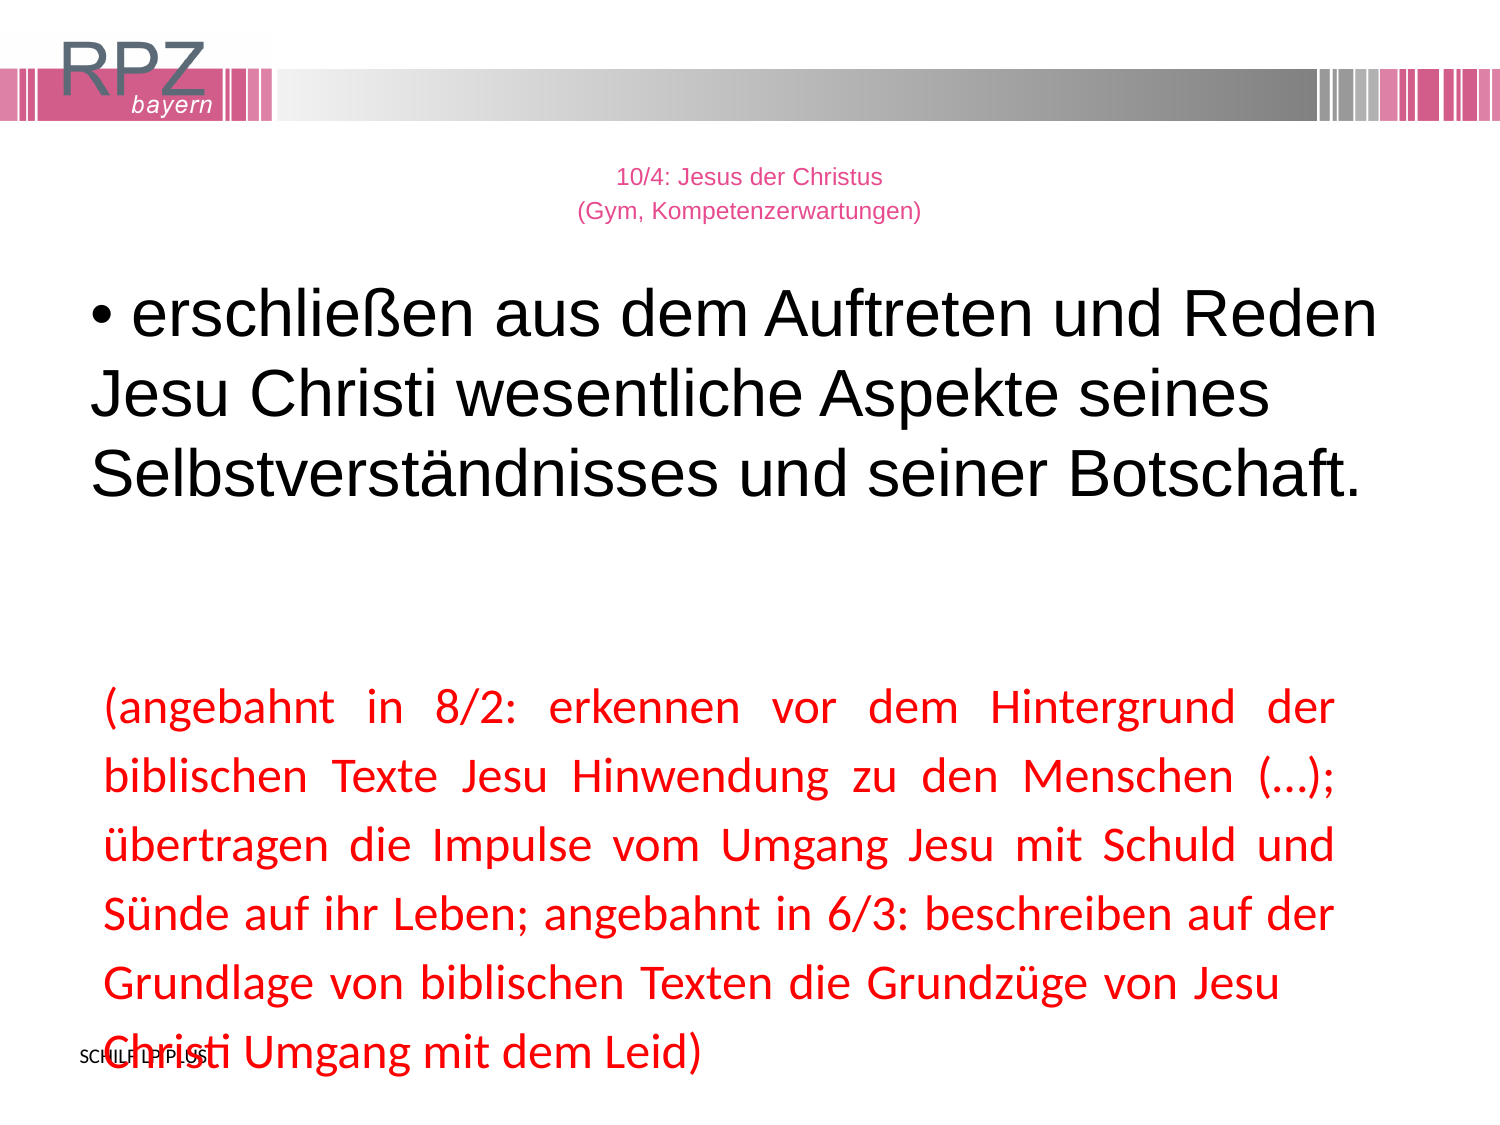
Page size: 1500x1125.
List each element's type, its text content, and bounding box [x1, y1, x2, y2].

picture [0, 31, 272, 121]
title 10/4: Jesus der Christus (Gym, Kompetenzerwartungen) [75, 149, 1425, 233]
list • erschließen aus dem Auftreten und Reden Jesu Christi wesentliche Aspekte seines Selbstverständnisses und seiner Botschaft. [75, 262, 1425, 563]
picture [1443, 69, 1500, 121]
picture [1380, 69, 1439, 121]
picture [1319, 69, 1379, 121]
text_box (angebahnt in 8/2: erkennen vor dem Hintergrund der biblischen Texte Jesu Hinwendung zu den Menschen (…); übertragen die Impulse vom Umgang Jesu mit Schuld und Sünde auf ihr Leben; angebahnt in 6/3: beschreiben auf der Grundlage von biblischen Texten die Grundzüge von Jesu Christi Umgang mit dem Leid) [88, 656, 1352, 1086]
